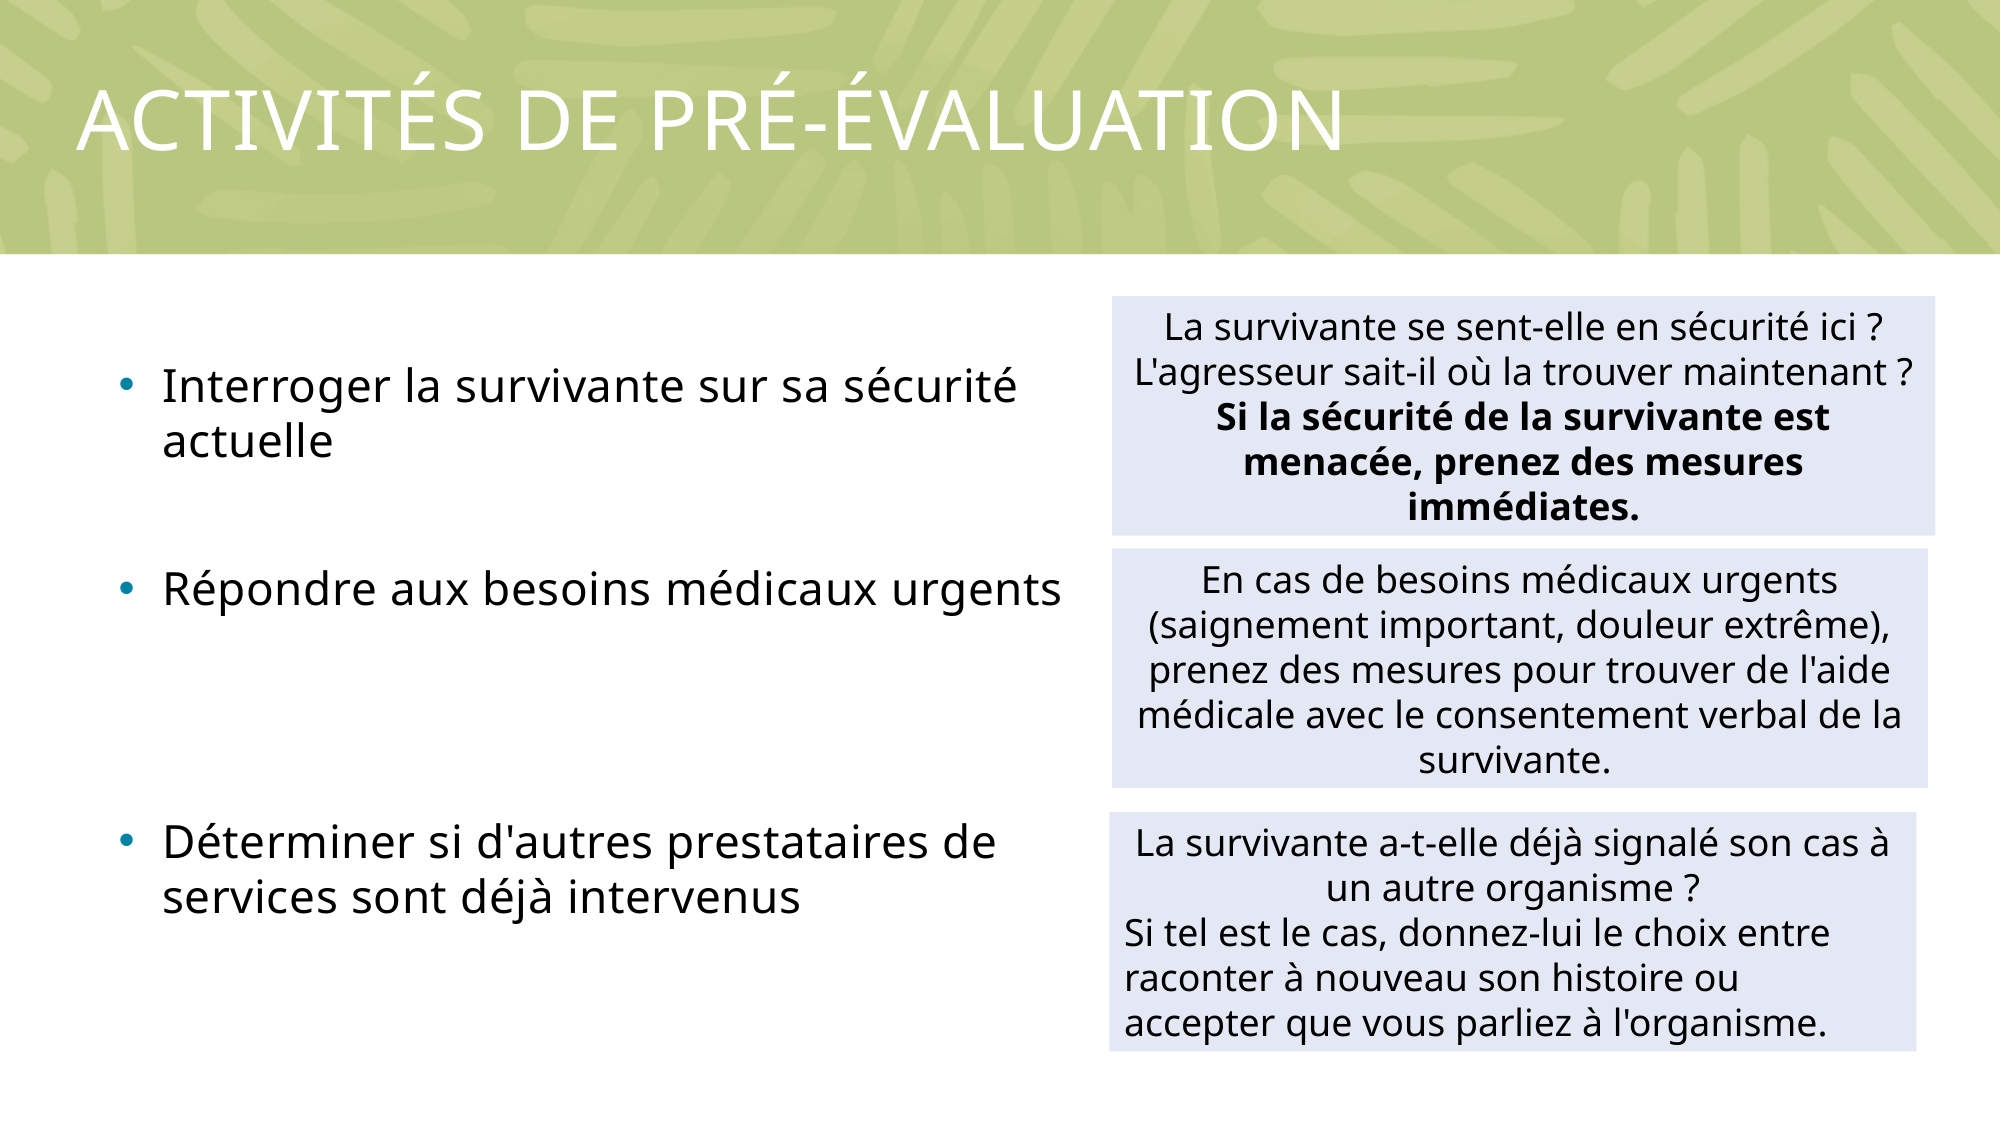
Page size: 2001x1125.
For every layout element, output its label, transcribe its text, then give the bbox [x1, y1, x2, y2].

text_box En cas de besoins médicaux urgents (saignement important, douleur extrême), prenez des mesures pour trouver de l'aide médicale avec le consentement verbal de la survivante. [1112, 548, 1928, 789]
title Activités de pré-évaluation [61, 33, 1938, 220]
list Interroger la survivante sur sa sécurité actuelle Répondre aux besoins médicaux urgents Déterminer si d'autres prestataires de services sont déjà intervenus [110, 348, 1094, 1010]
text_box La survivante a-t-elle déjà signalé son cas à un autre organisme ? Si tel est le cas, donnez-lui le choix entre raconter à nouveau son histoire ou accepter que vous parliez à l'organisme. [1109, 811, 1917, 1052]
picture [0, 0, 2000, 1125]
text_box La survivante se sent-elle en sécurité ici ? L'agresseur sait-il où la trouver maintenant ? Si la sécurité de la survivante est menacée, prenez des mesures immédiates. [1112, 296, 1936, 536]
